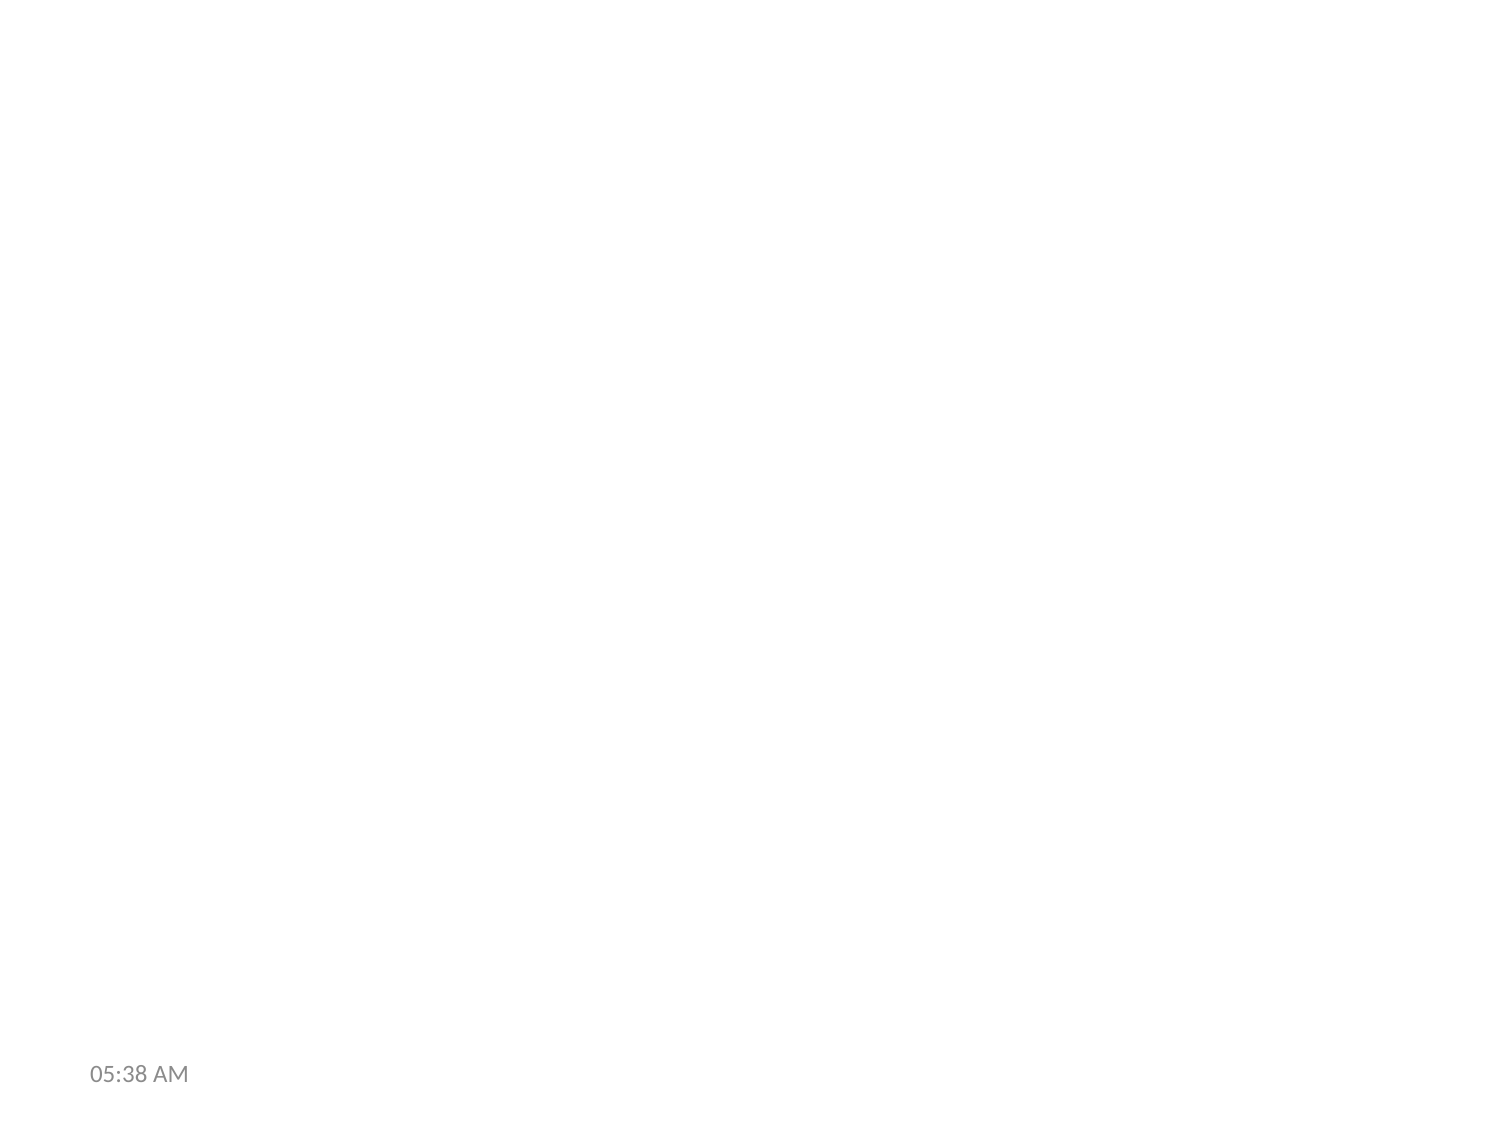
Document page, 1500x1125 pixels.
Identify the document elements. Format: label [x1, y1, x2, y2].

slide_number [75, 1042, 425, 1103]
